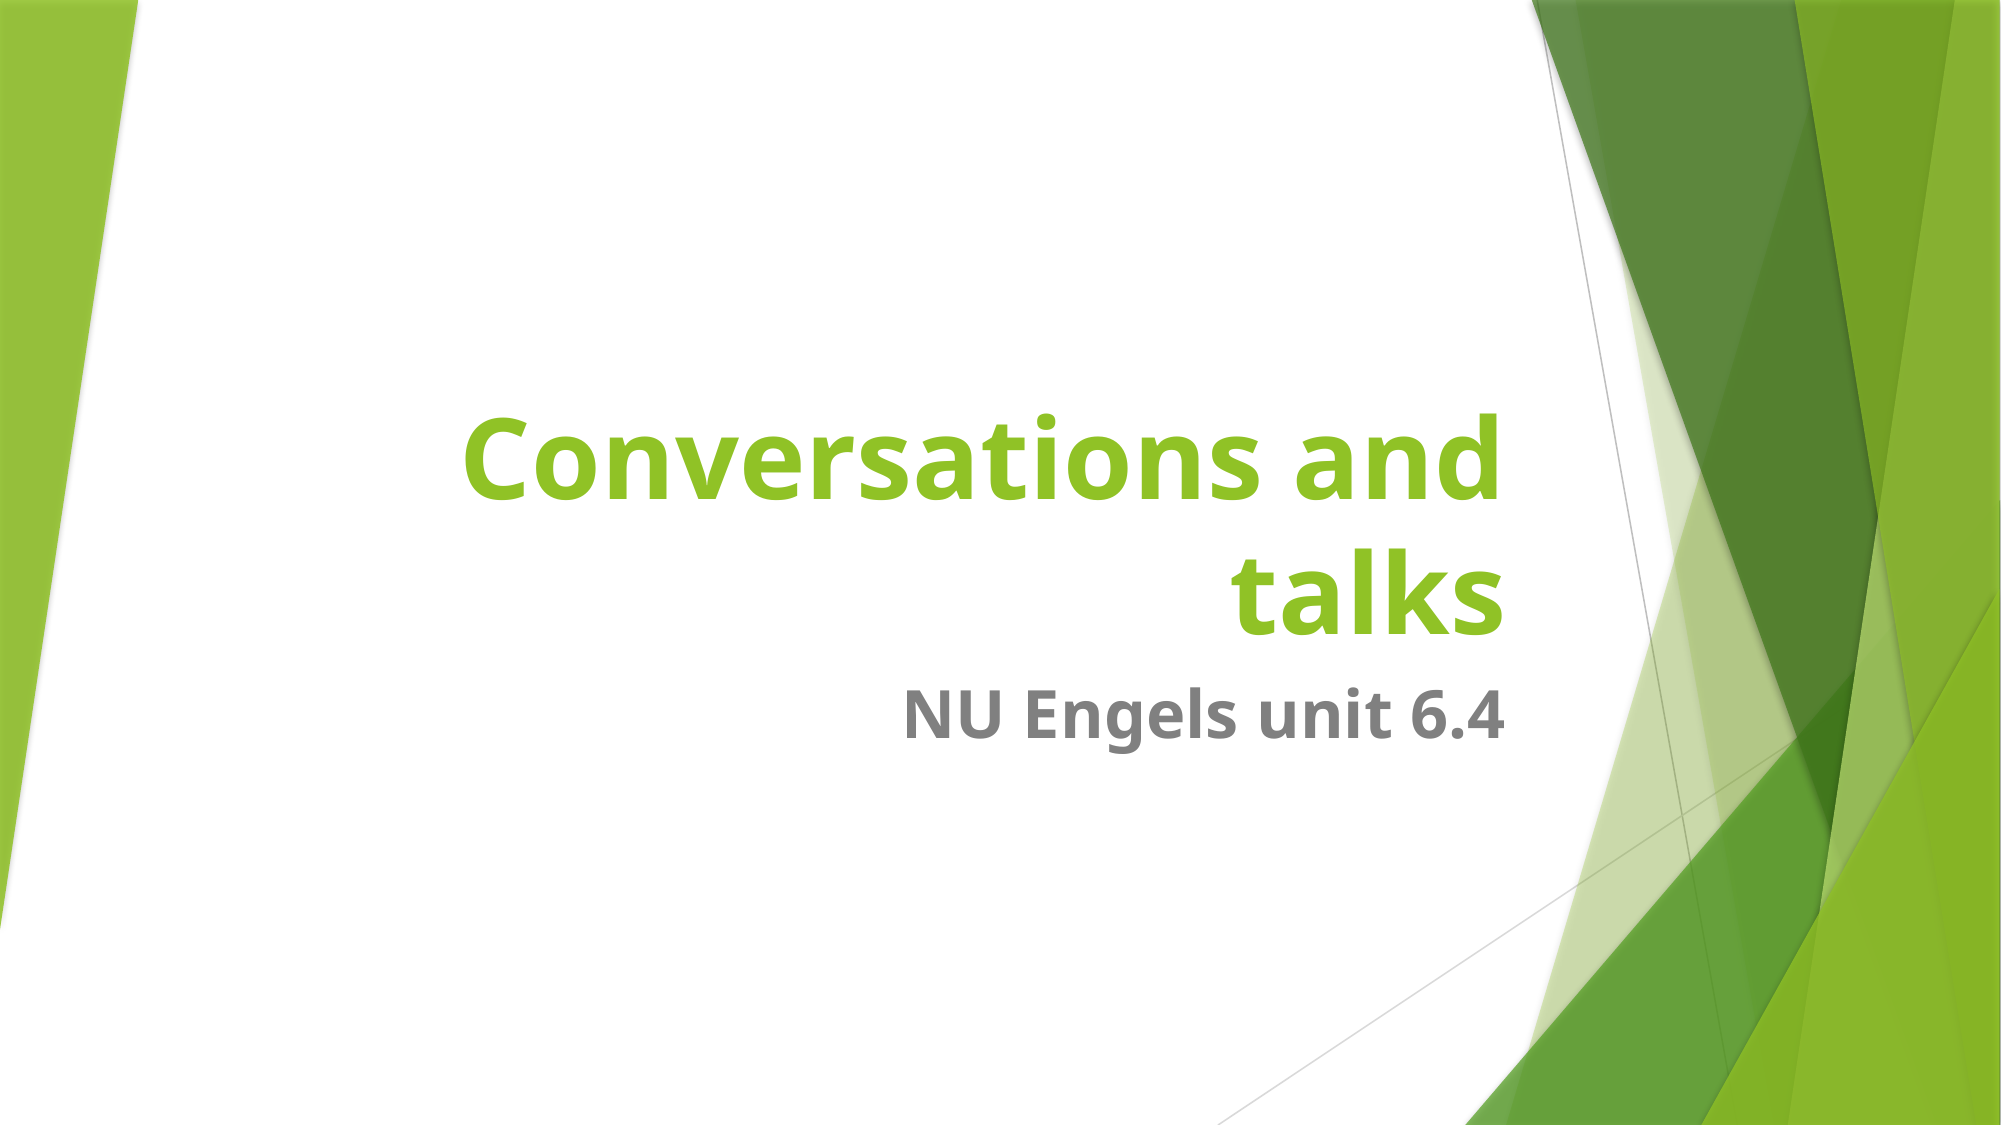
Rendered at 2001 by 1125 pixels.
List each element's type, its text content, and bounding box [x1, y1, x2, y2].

subtitle NU Engels unit 6.4 [247, 664, 1522, 845]
title Conversations and talks [247, 394, 1522, 664]
